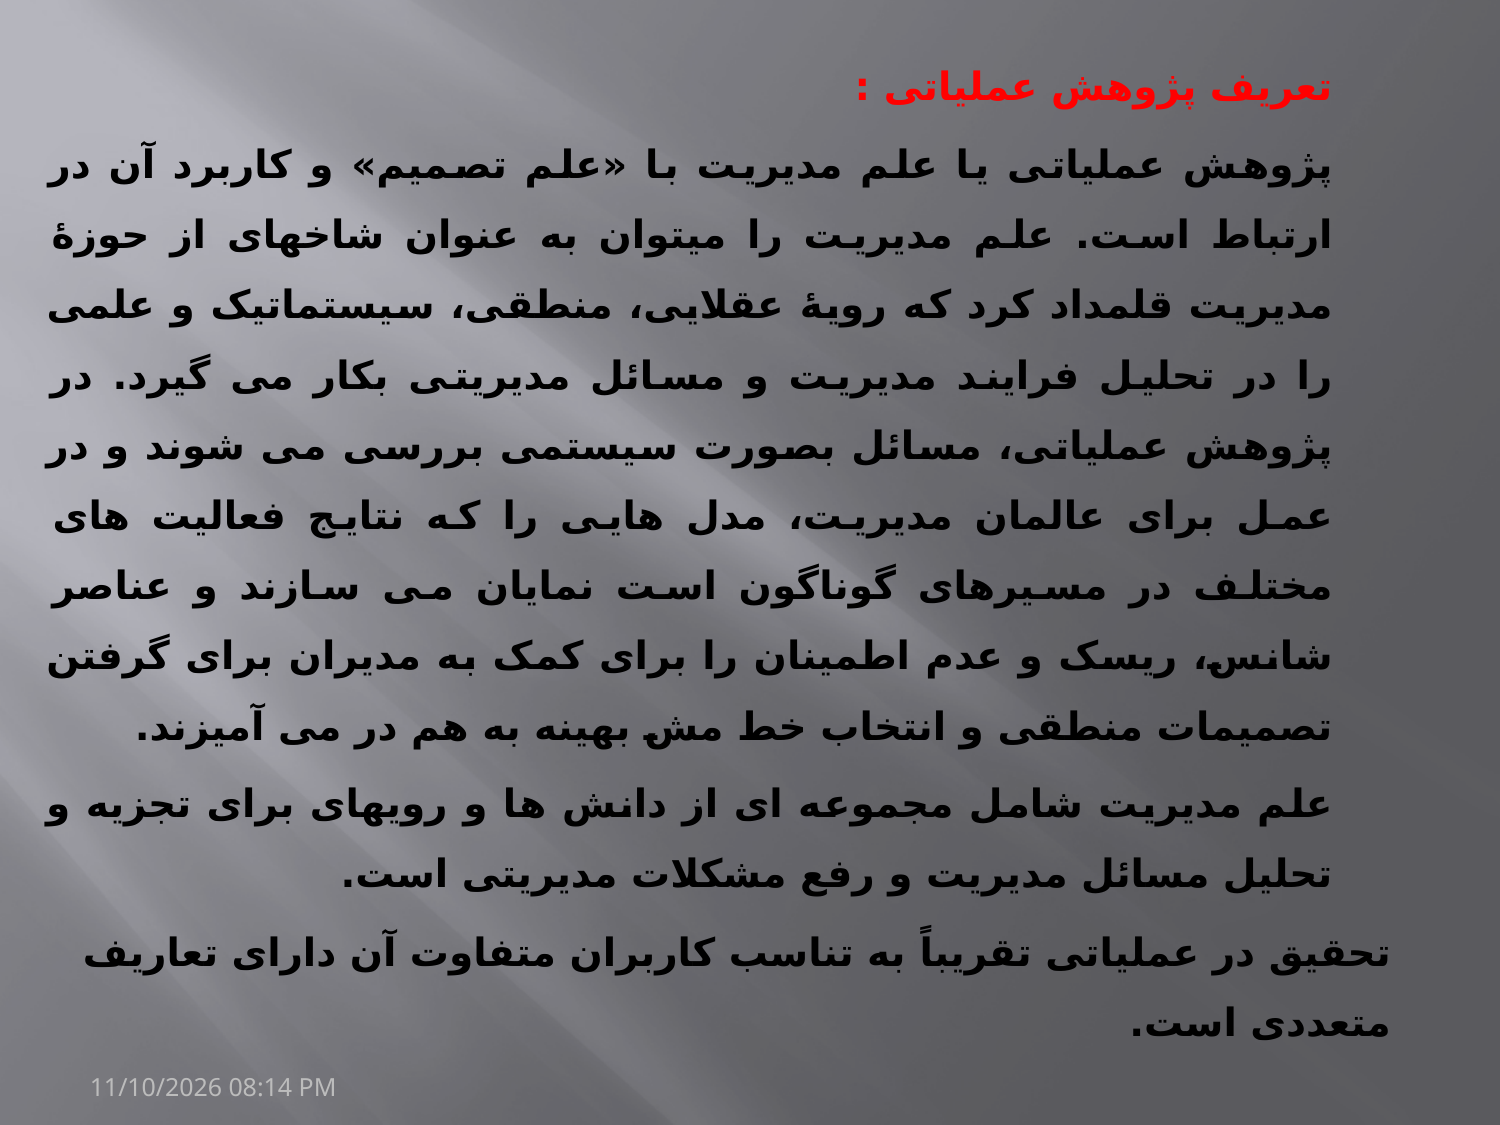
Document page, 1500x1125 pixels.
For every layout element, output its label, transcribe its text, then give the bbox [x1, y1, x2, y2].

slide_number 20/مارس/1 [75, 1052, 425, 1113]
list تعریف پژوهش عملیاتی : پژوهش عملیاتی یا علم مدیریت با «علم تصمیم» و کاربرد آن در ارتباط است. علم مدیریت را می­توان به عنوان شاخه­ای از حوزۀ مدیریت قلمداد کرد که رویۀ عقلایی، منطقی، سیستماتیک و علمی را در تحلیل فرایند مدیریت و مسائل مدیریتی بکار می گیرد. در پژوهش عملیاتی، مسائل بصورت سیستمی بررسی می شوند و در عمل برای عالمان مدیریت، مدل هایی را که نتایج فعالیت های مختلف در مسیرهای گوناگون است نمایان می سازند و عناصر شانس، ریسک و عدم اطمینان را برای کمک به مدیران برای گرفتن تصمیمات منطقی و انتخاب خط مش بهینه به هم در می آمیزند. علم مدیریت شامل مجموعه ای از دانش ها و رویه­ای برای تجزیه و تحلیل مسائل مدیریت و رفع مشکلات مدیریتی است. تحقیق در عملیاتی تقریباً به تناسب کاربران متفاوت آن دارای تعاریف متعددی است. [29, 30, 1425, 1059]
